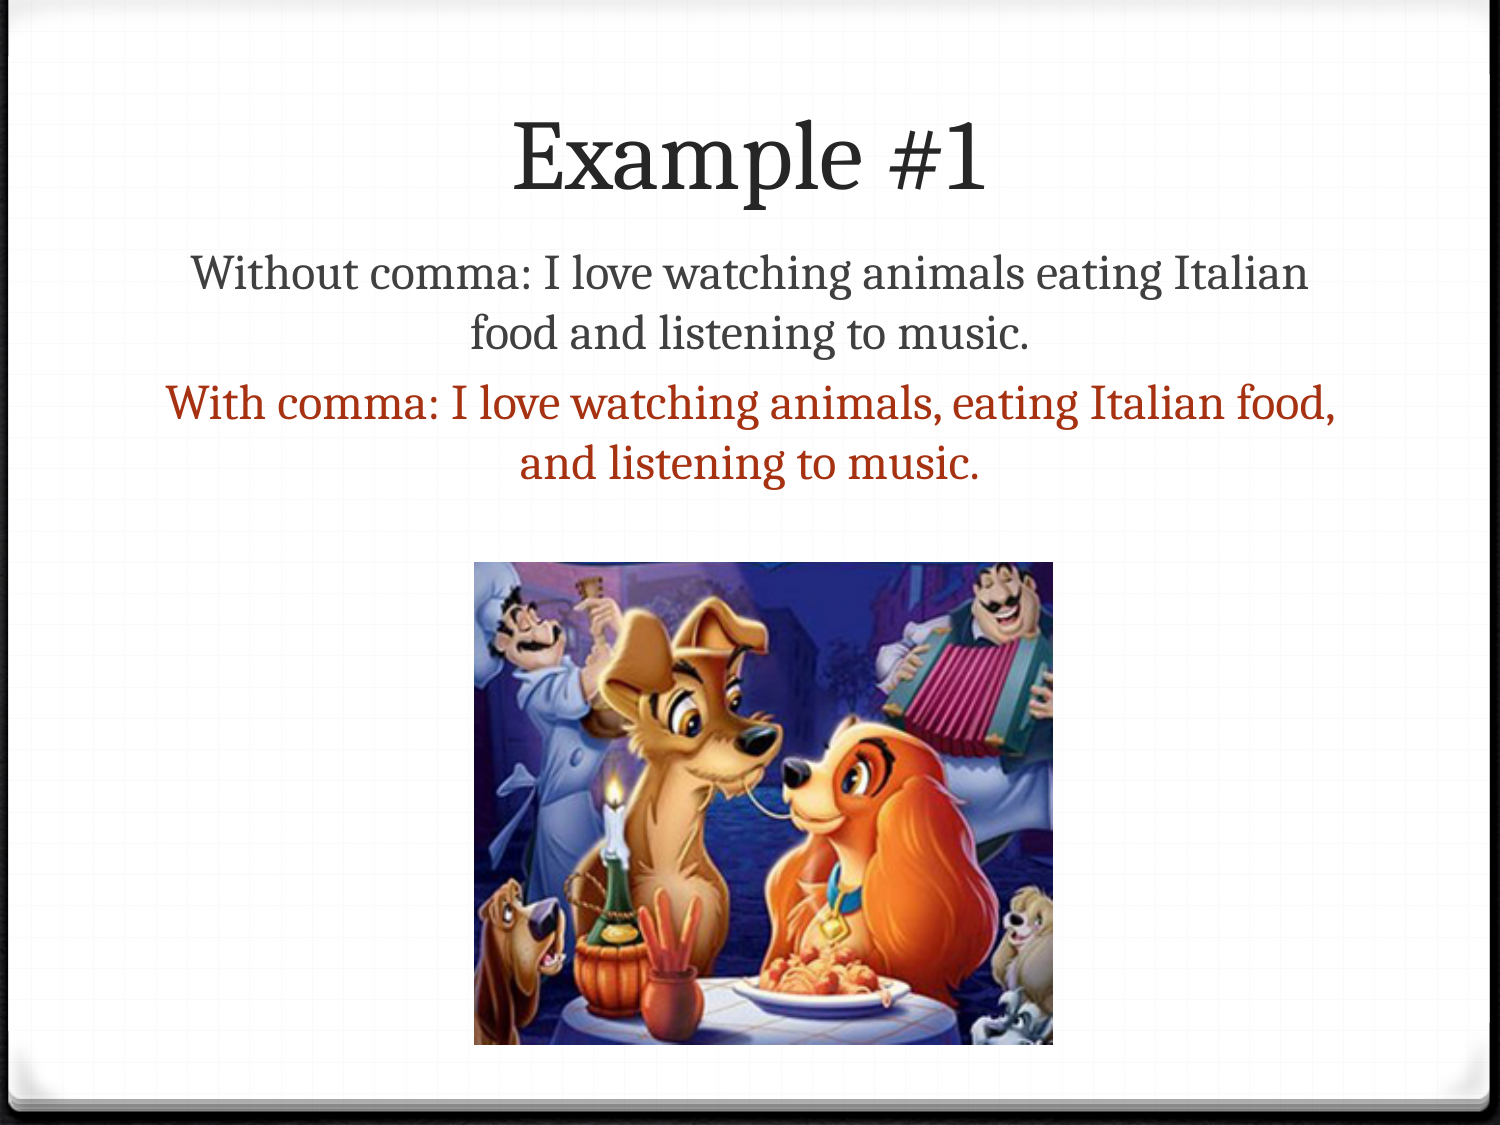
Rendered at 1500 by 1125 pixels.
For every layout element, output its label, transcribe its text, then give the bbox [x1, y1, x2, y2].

list Without comma: I love watching animals eating Italian food and listening to music. With comma: I love watching animals, eating Italian food, and listening to music. [135, 231, 1365, 1094]
title Example #1 [88, 30, 1408, 268]
picture [0, 0, 1500, 1125]
